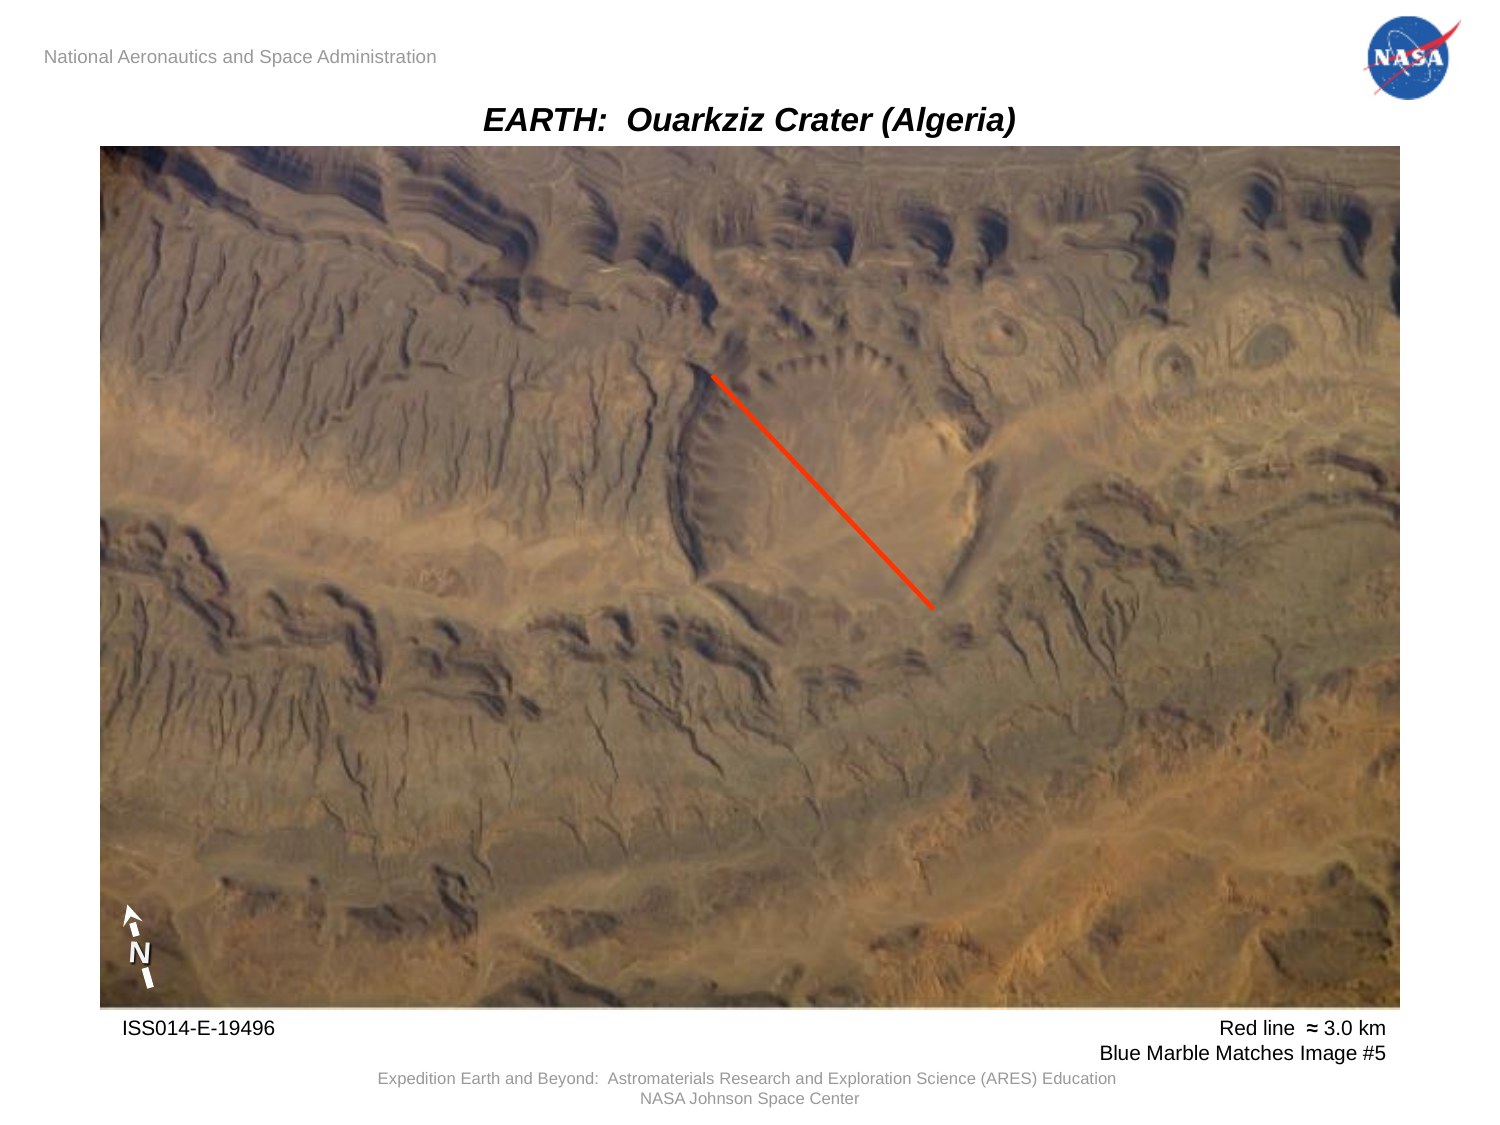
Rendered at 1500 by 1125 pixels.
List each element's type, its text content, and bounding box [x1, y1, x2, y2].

picture [1362, 15, 1461, 100]
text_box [100, 146, 1400, 1072]
text_box EARTH: Ouarkziz Crater (Algeria) [381, 90, 1119, 145]
